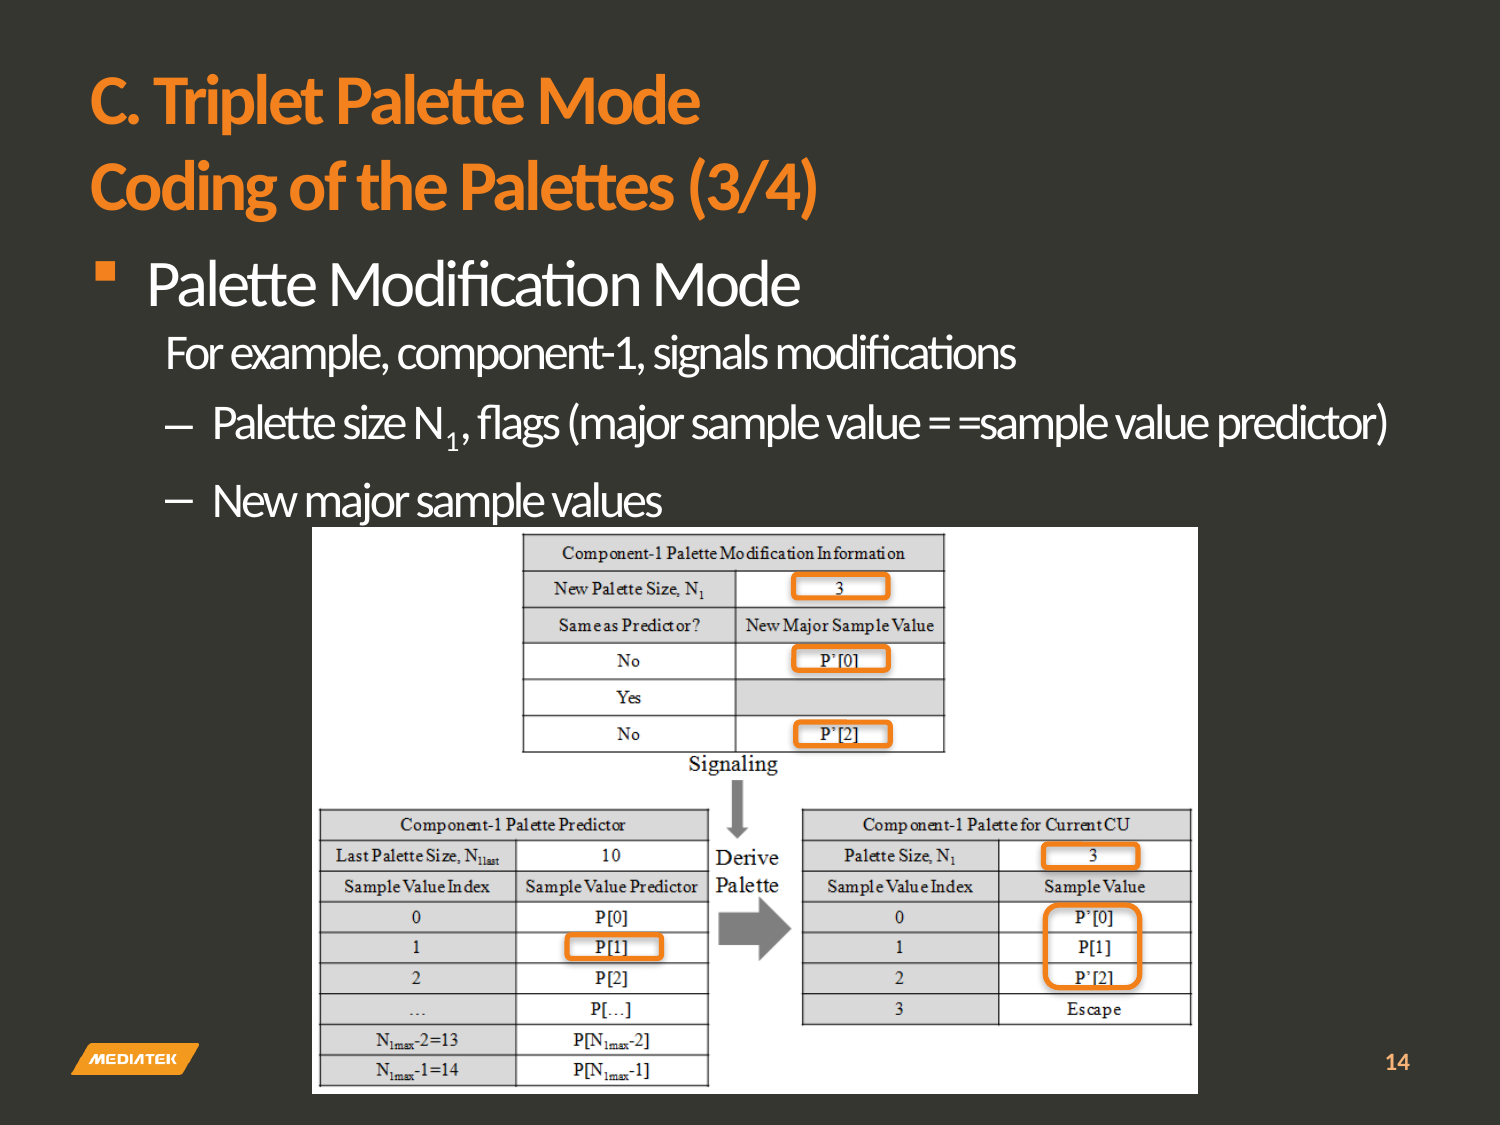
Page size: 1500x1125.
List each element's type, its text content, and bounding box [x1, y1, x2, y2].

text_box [312, 526, 1198, 1095]
slide_number 14 [1251, 1029, 1425, 1090]
title C. Triplet Palette Mode Coding of the Palettes (3/4) [75, 45, 1425, 231]
picture [71, 1043, 199, 1075]
list Palette Modification Mode For example, component-1, signals modifications Palette size N1, flags (major sample value = =sample value predictor) New major sample values [75, 231, 1471, 975]
